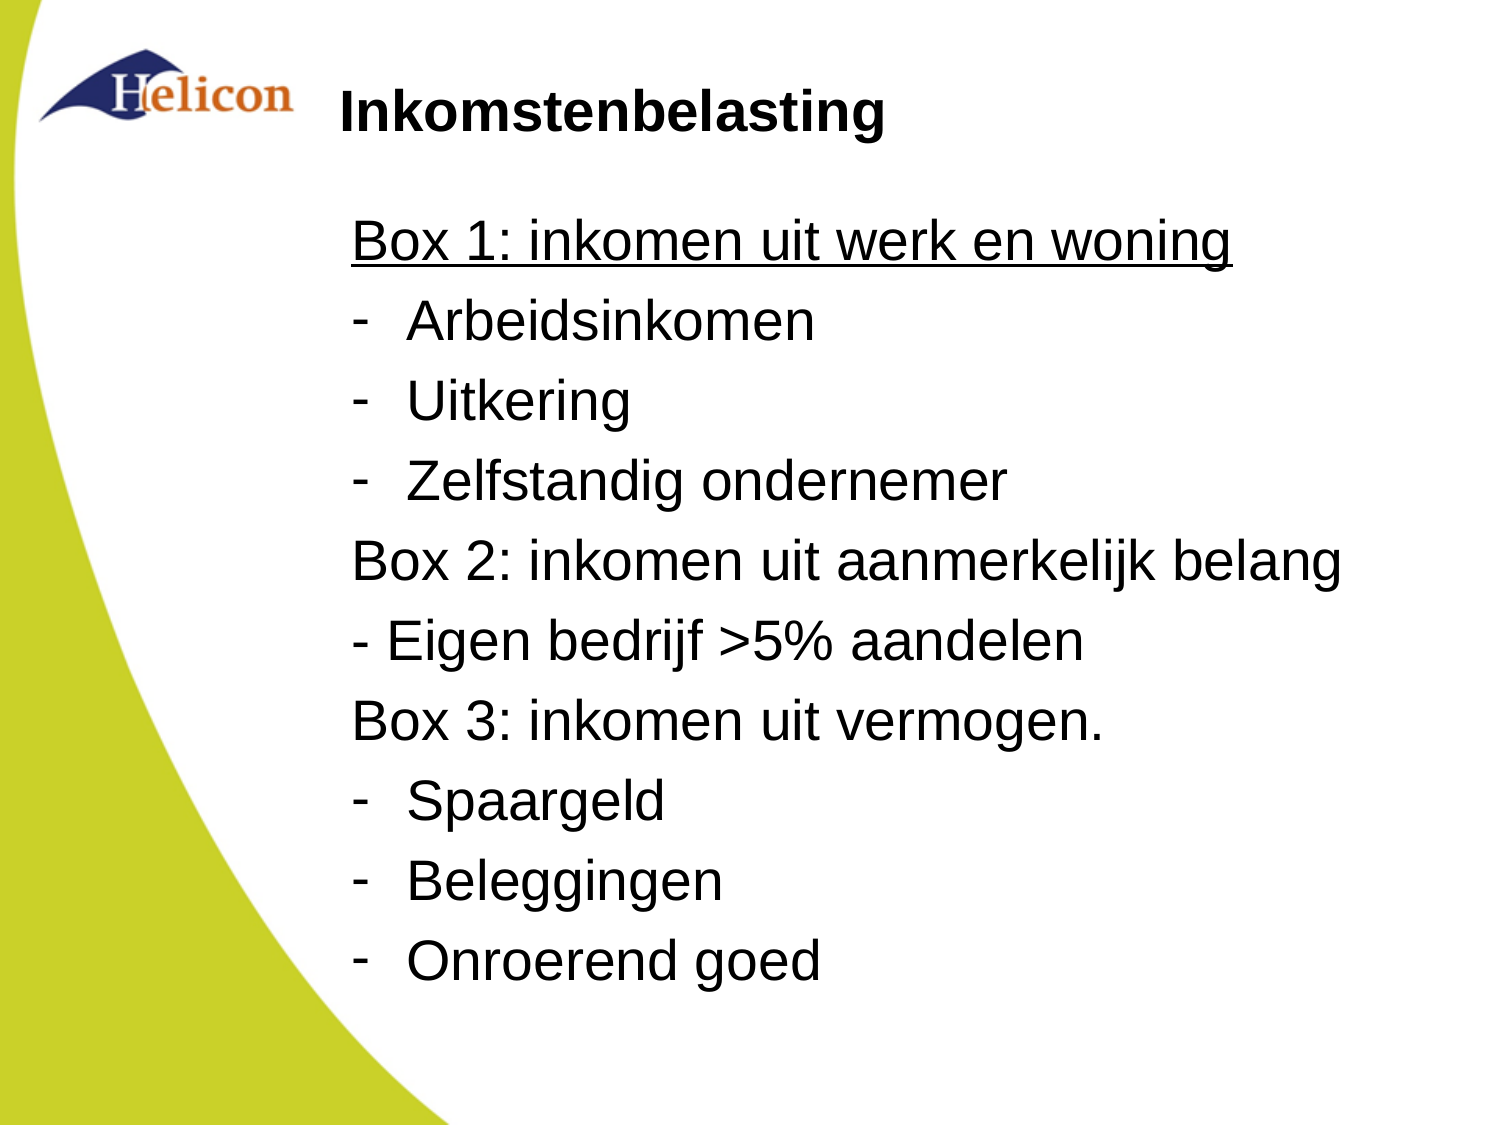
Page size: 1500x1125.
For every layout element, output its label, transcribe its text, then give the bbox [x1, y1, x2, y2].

title Inkomstenbelasting [324, 54, 1415, 161]
picture [0, 0, 1500, 1125]
list Box 1: inkomen uit werk en woning Arbeidsinkomen Uitkering Zelfstandig ondernemer Box 2: inkomen uit aanmerkelijk belang - Eigen bedrijf >5% aandelen Box 3: inkomen uit vermogen. Spaargeld Beleggingen Onroerend goed [336, 196, 1425, 1005]
